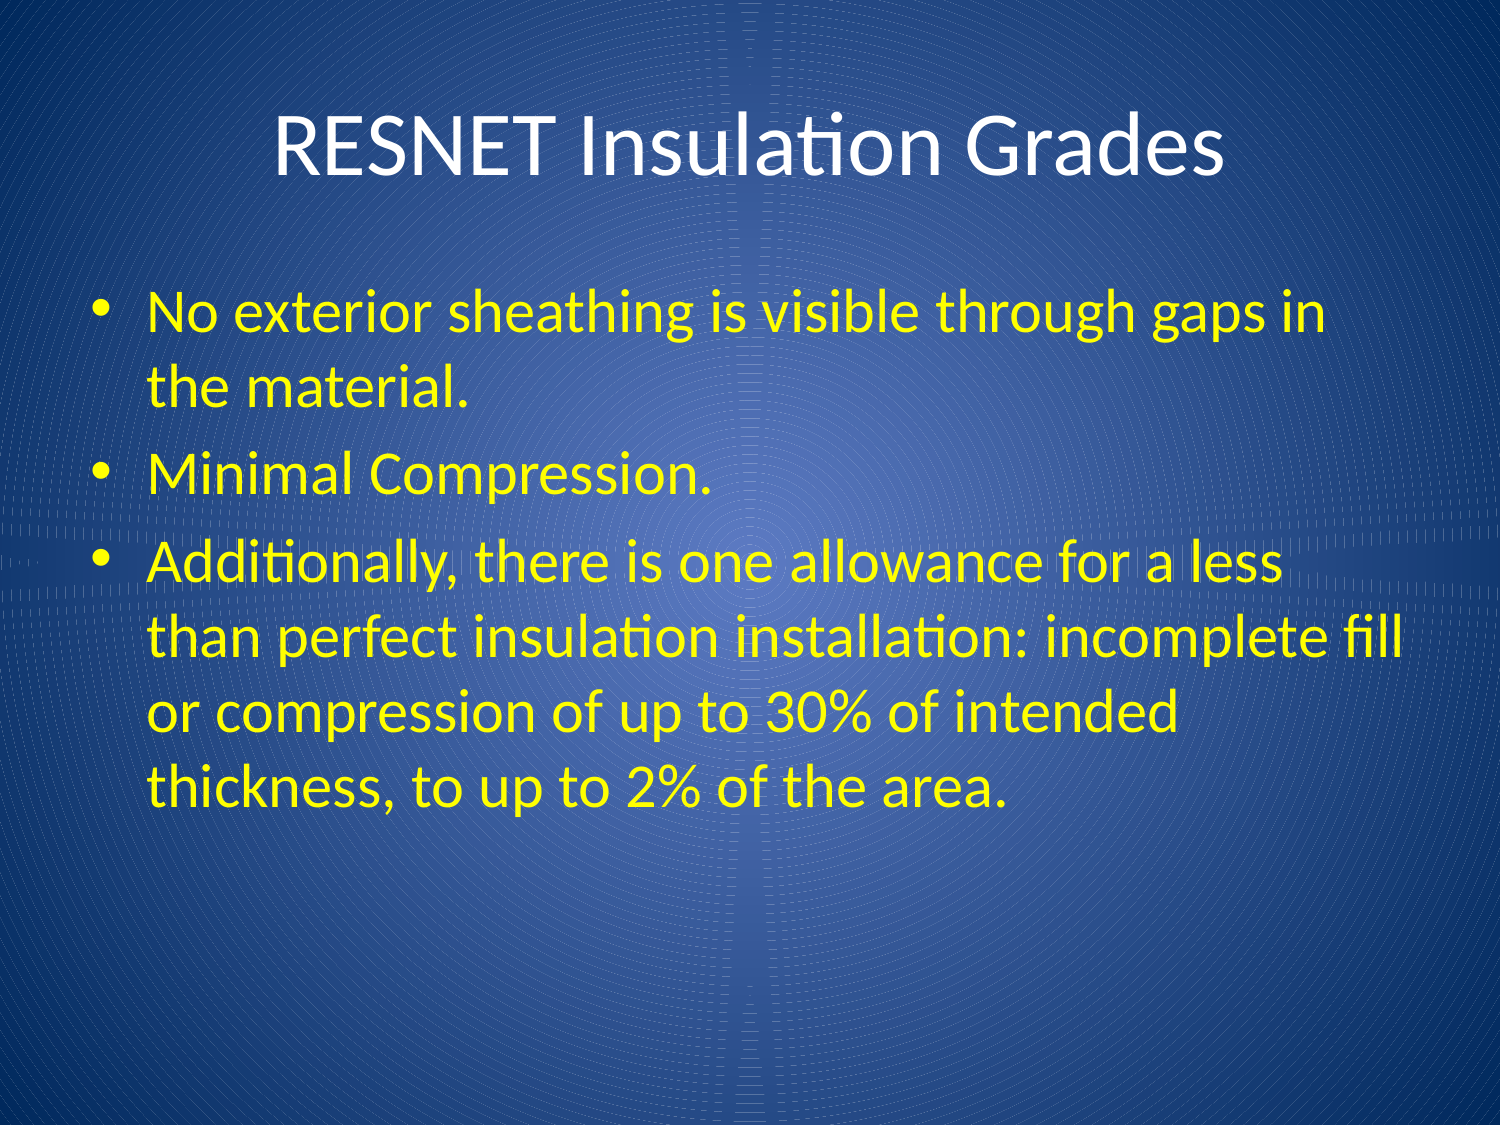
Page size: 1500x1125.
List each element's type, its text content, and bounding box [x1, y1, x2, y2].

title RESNET Insulation Grades [75, 45, 1425, 233]
list No exterior sheathing is visible through gaps in the material. Minimal Compression. Additionally, there is one allowance for a less than perfect insulation installation: incomplete fill or compression of up to 30% of intended thickness, to up to 2% of the area. [75, 262, 1425, 1005]
